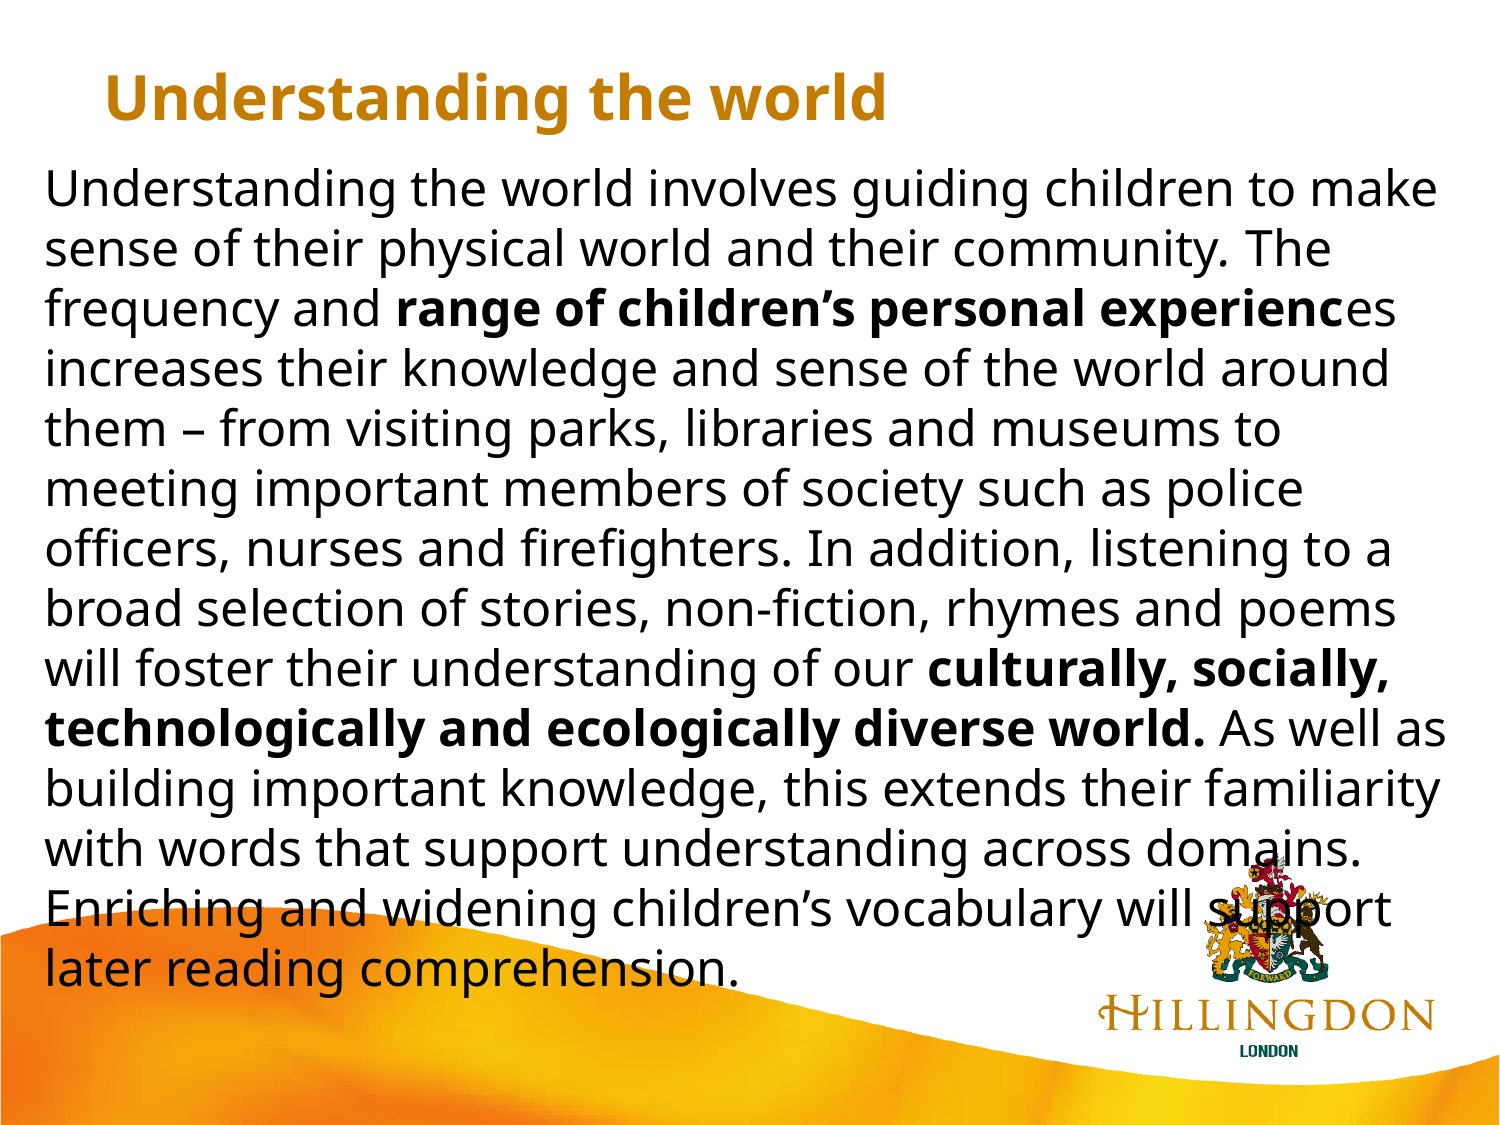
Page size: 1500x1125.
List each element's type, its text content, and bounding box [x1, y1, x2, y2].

list Understanding the world involves guiding children to make sense of their physical world and their community. The frequency and range of children’s personal experiences increases their knowledge and sense of the world around them – from visiting parks, libraries and museums to meeting important members of society such as police officers, nurses and firefighters. In addition, listening to a broad selection of stories, non-fiction, rhymes and poems will foster their understanding of our culturally, socially, technologically and ecologically diverse world. As well as building important knowledge, this extends their familiarity with words that support understanding across domains. Enriching and widening children’s vocabulary will support later reading comprehension. [29, 148, 1471, 838]
picture [0, 0, 1500, 1125]
title Understanding the world [88, 19, 1364, 148]
